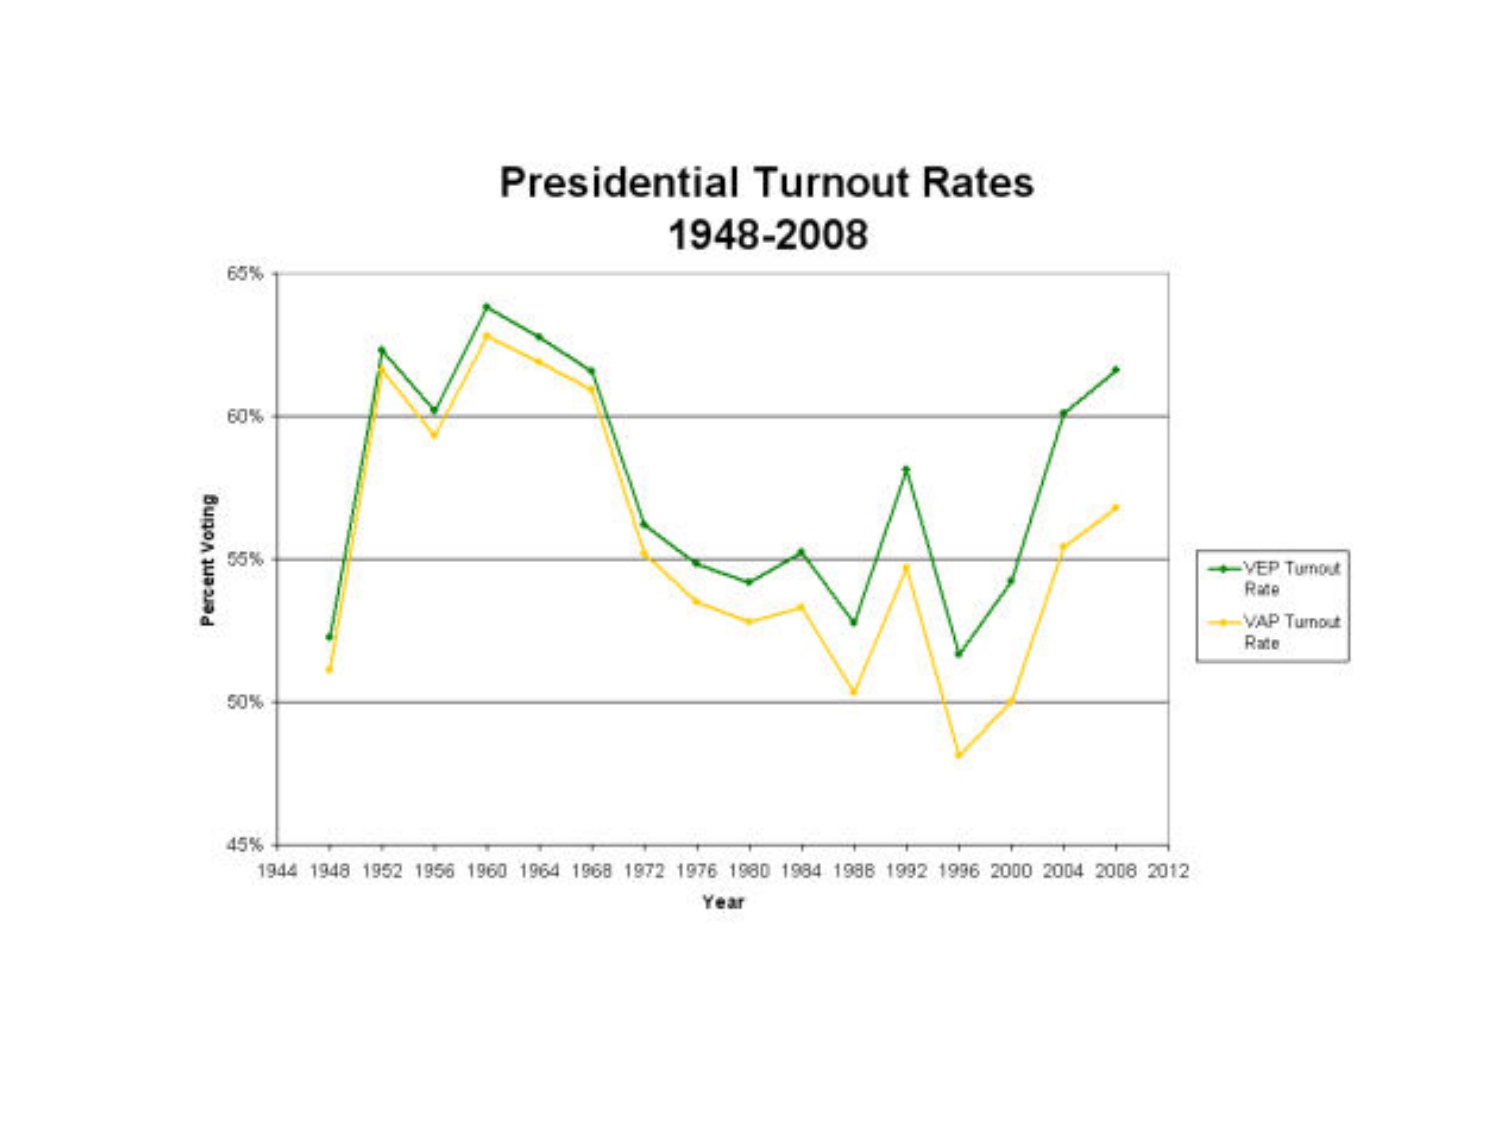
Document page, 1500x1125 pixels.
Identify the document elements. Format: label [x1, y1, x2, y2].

picture [174, 124, 1364, 938]
